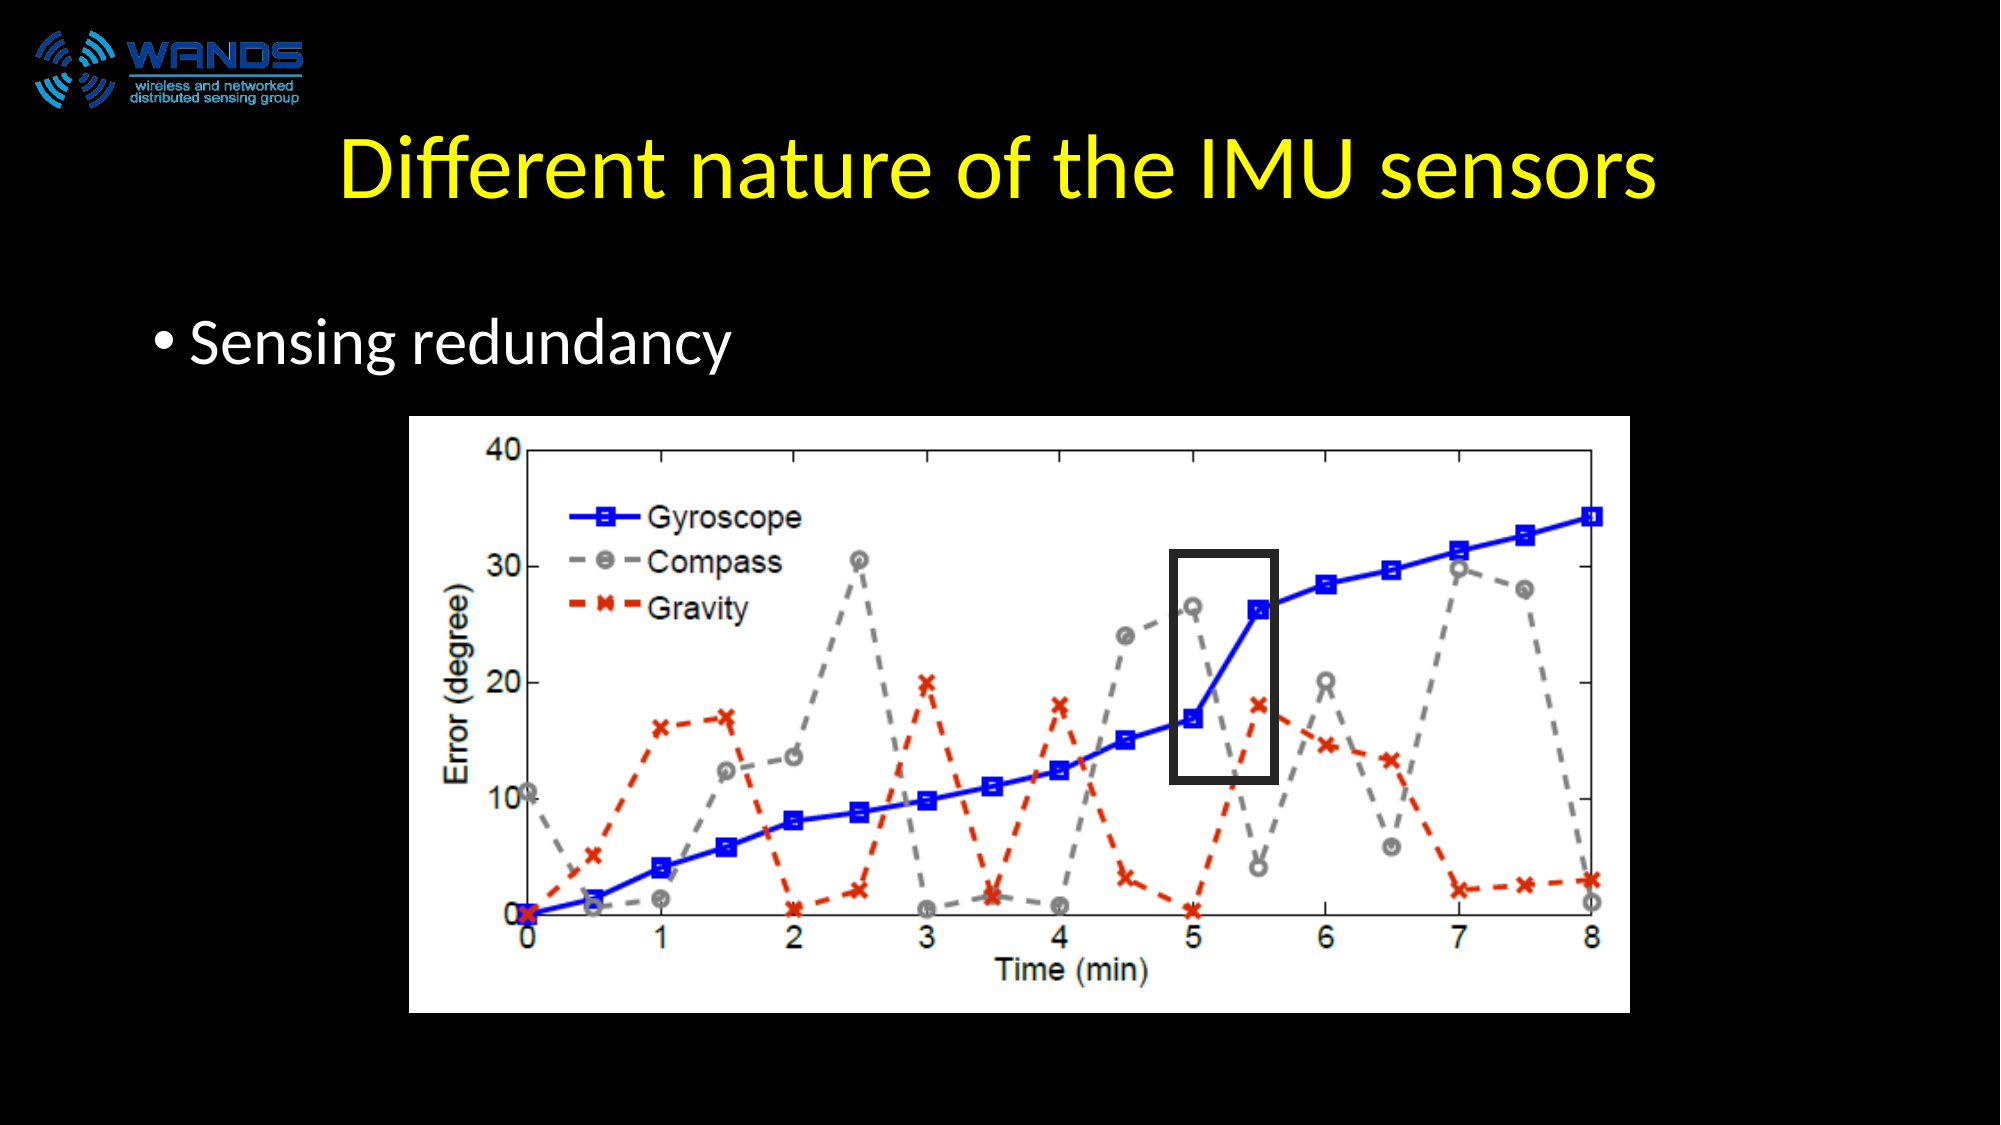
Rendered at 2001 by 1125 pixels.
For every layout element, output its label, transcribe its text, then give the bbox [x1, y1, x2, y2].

picture [35, 28, 303, 109]
list Sensing redundancy [137, 299, 1863, 403]
title Different nature of the IMU sensors [137, 59, 1863, 278]
picture [409, 416, 1630, 1013]
